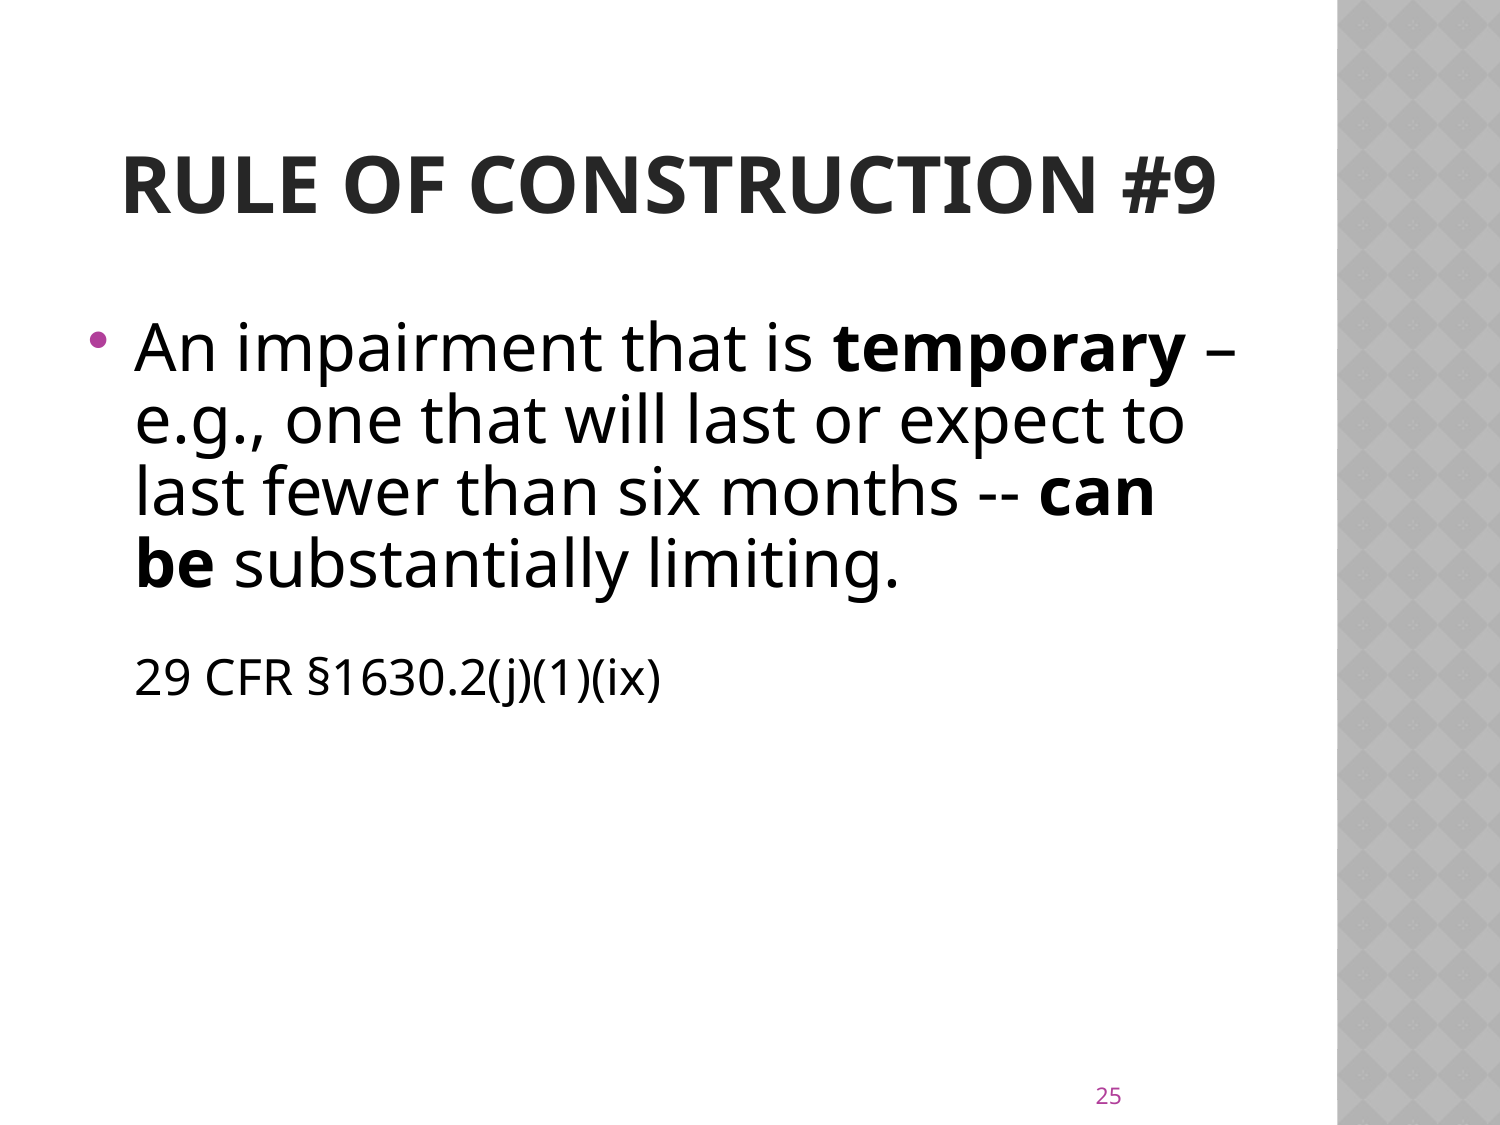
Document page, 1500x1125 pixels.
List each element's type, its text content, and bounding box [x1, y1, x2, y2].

list An impairment that is temporary – e.g., one that will last or expect to last fewer than six months -- can be substantially limiting. 29 CFR §1630.2(j)(1)(ix) [74, 306, 1263, 1103]
title Rule of construction #9 [74, 43, 1263, 230]
slide_number 25 [1025, 1075, 1123, 1113]
